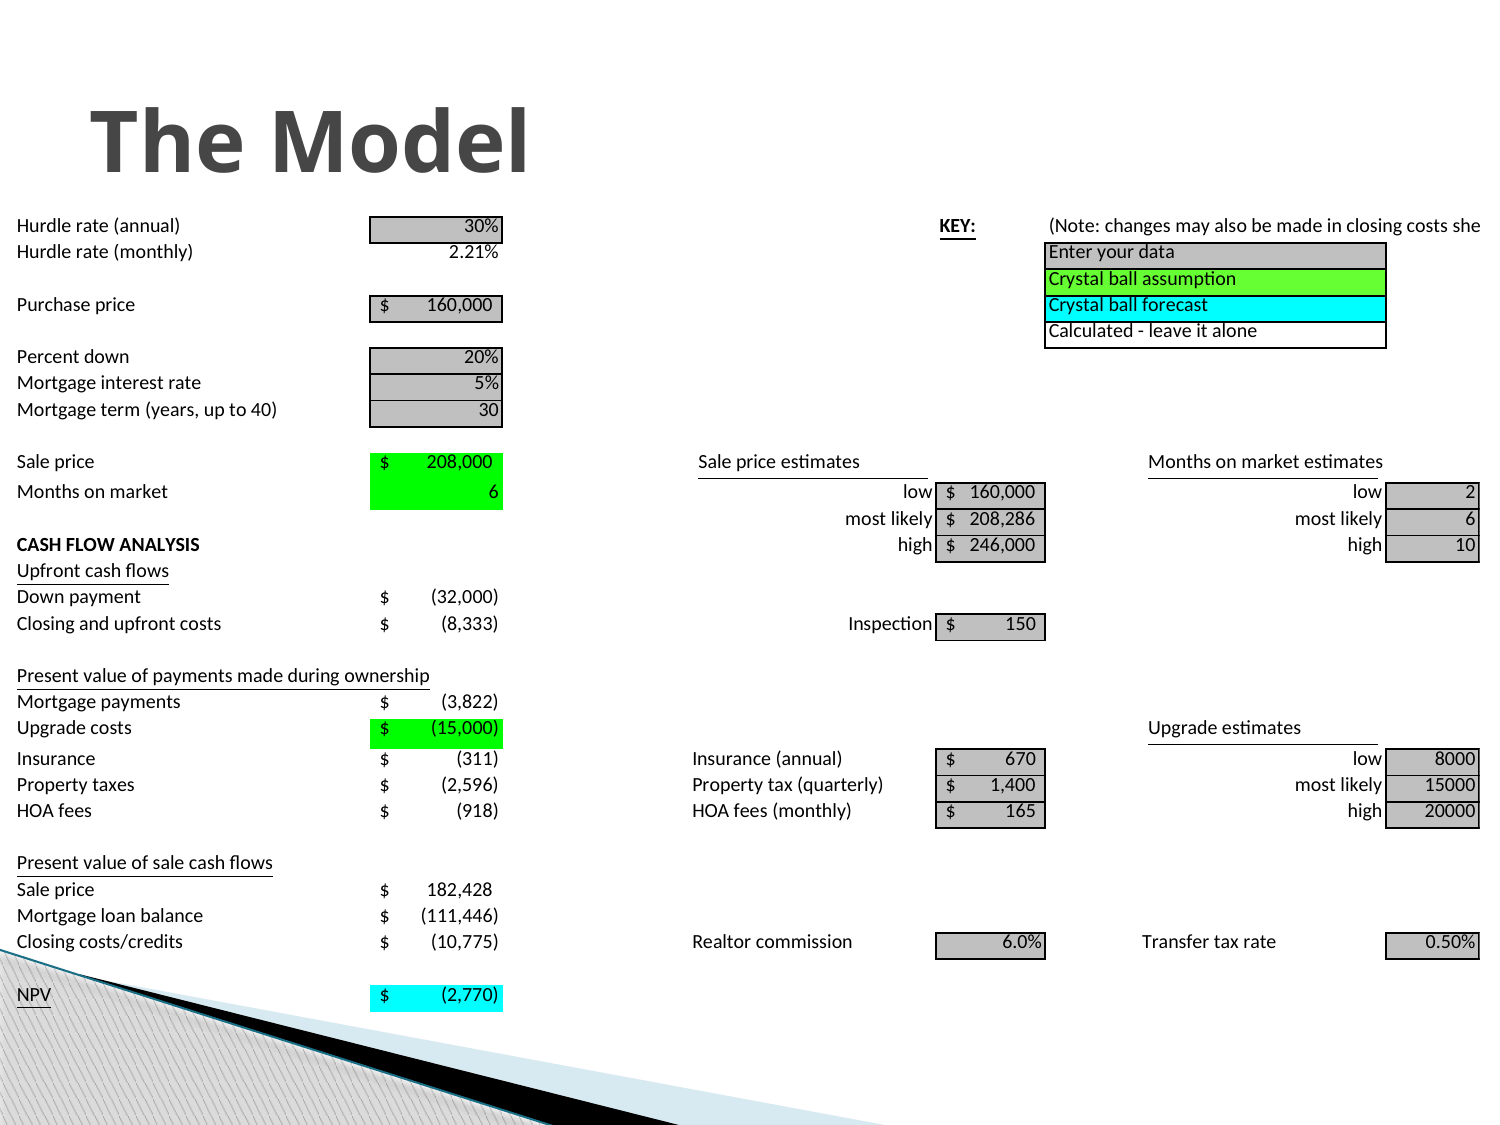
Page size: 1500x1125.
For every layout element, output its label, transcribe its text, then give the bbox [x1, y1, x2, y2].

title The Model [75, 45, 1425, 215]
picture [12, 215, 1481, 1013]
